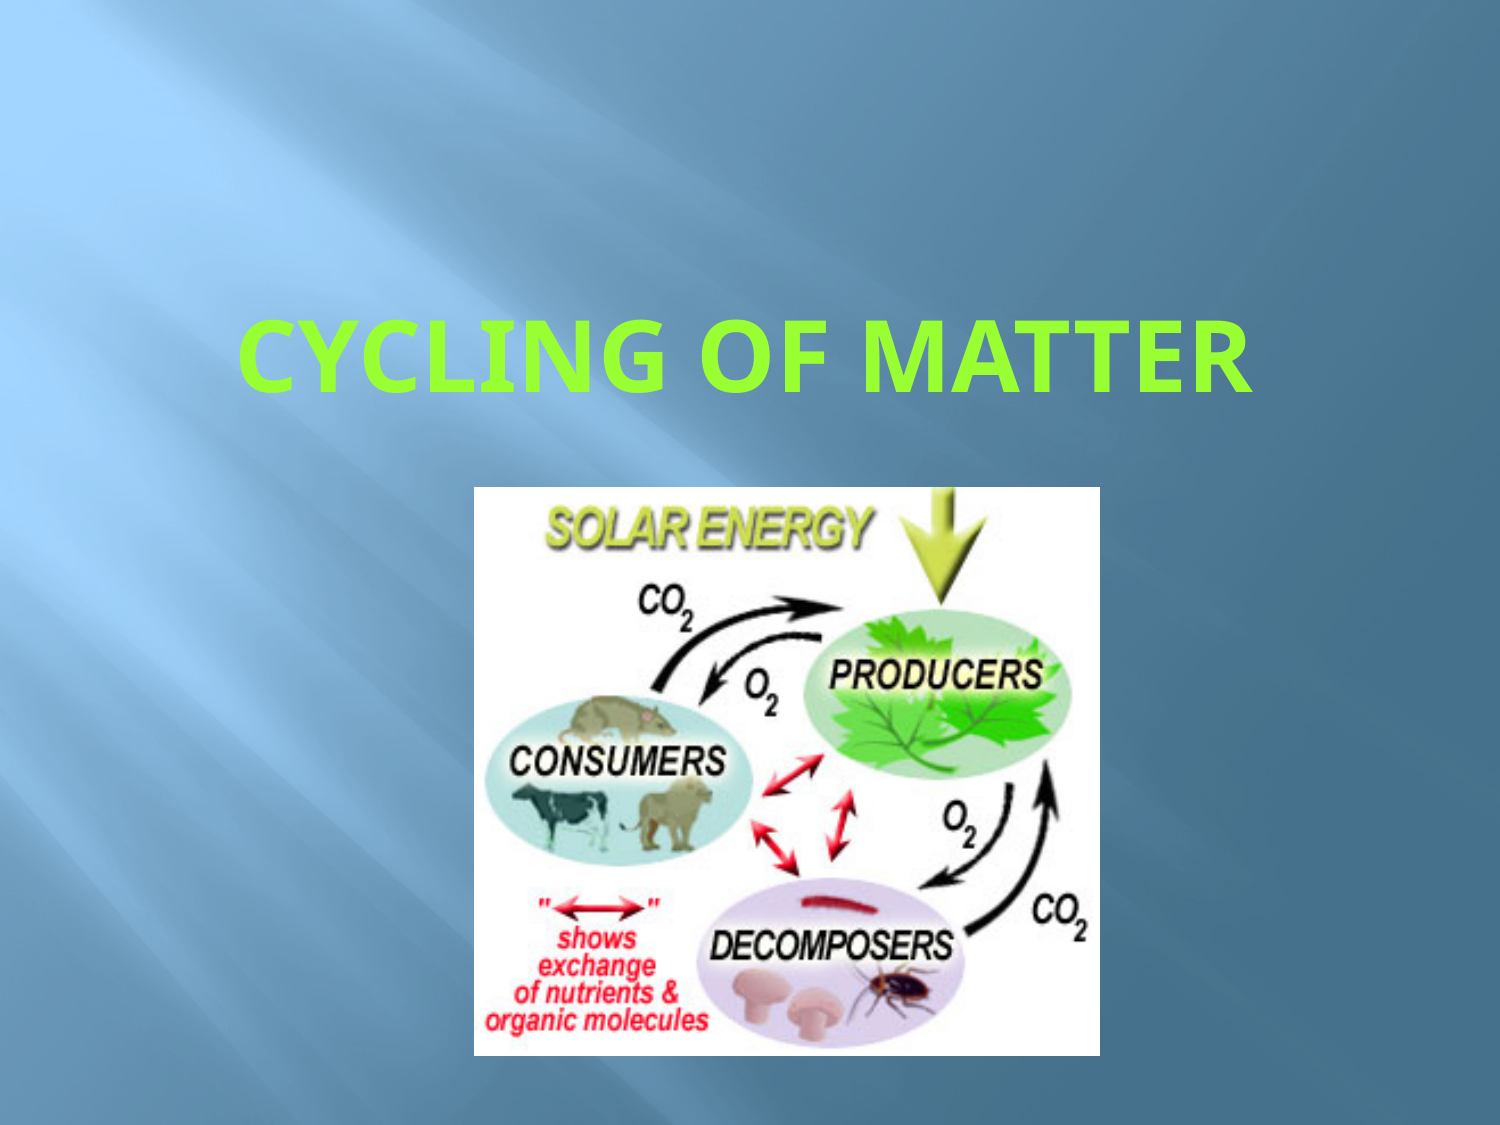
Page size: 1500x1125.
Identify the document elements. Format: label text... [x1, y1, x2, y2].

picture [474, 487, 1101, 1056]
title CYCLING OF MATTER [69, 224, 1420, 413]
